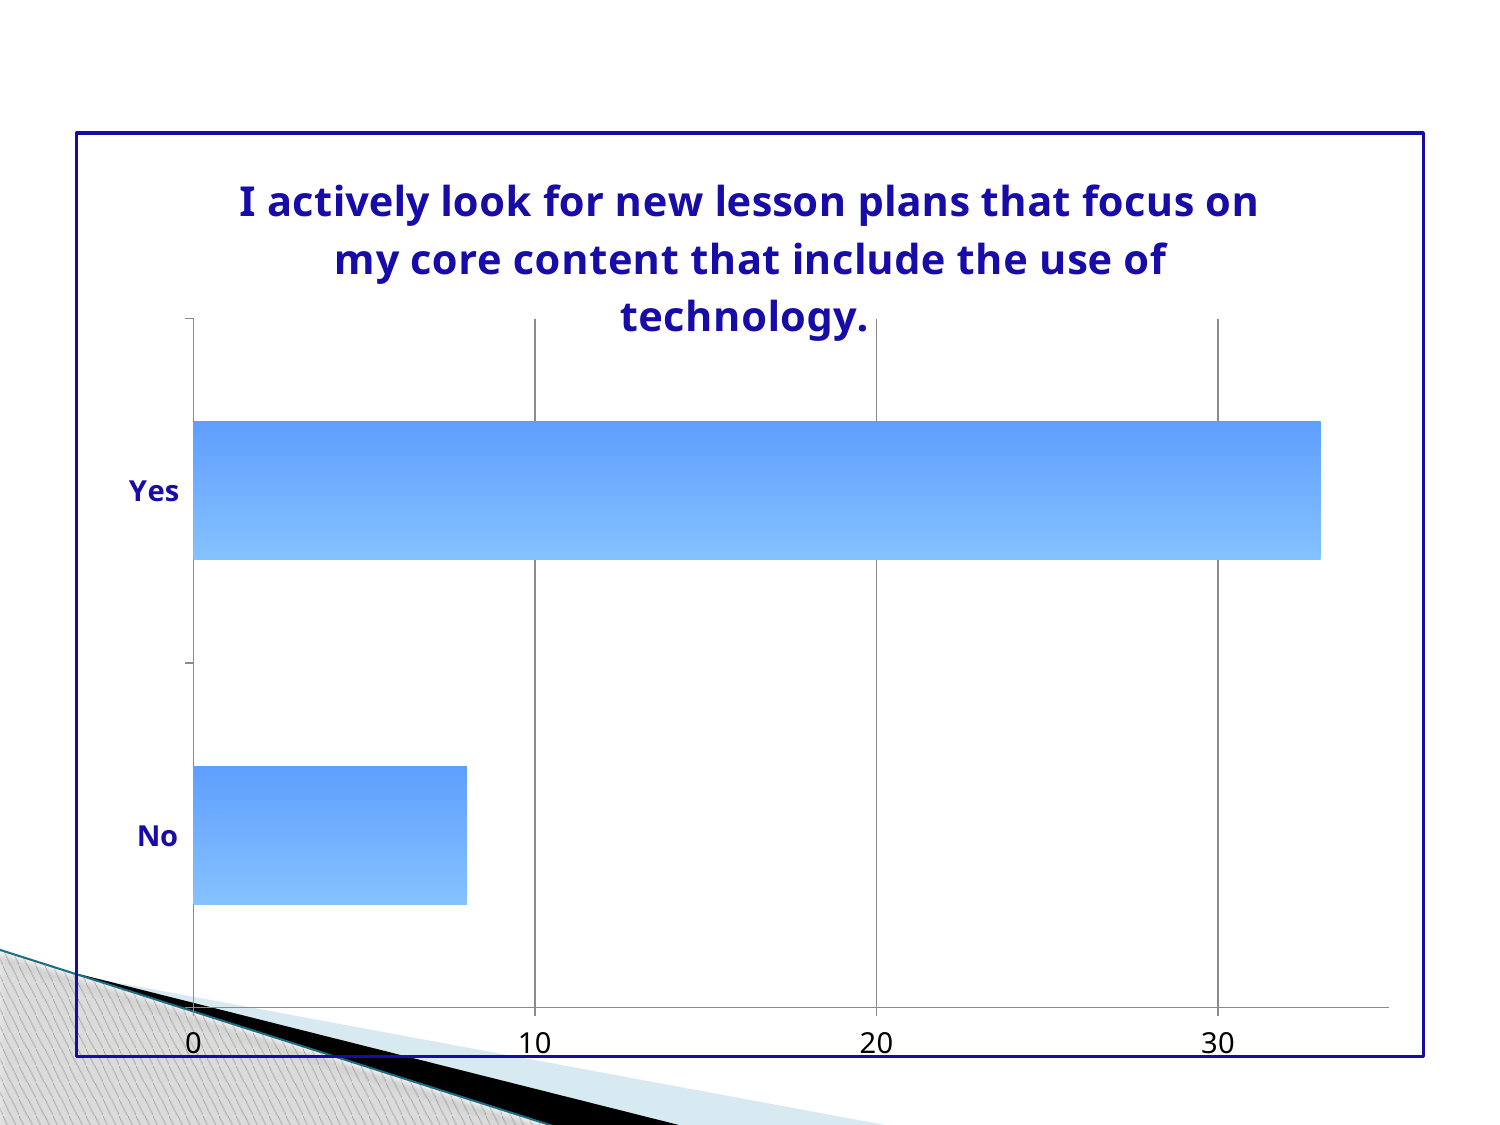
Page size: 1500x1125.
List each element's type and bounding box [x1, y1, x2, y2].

chart [74, 131, 1426, 1063]
